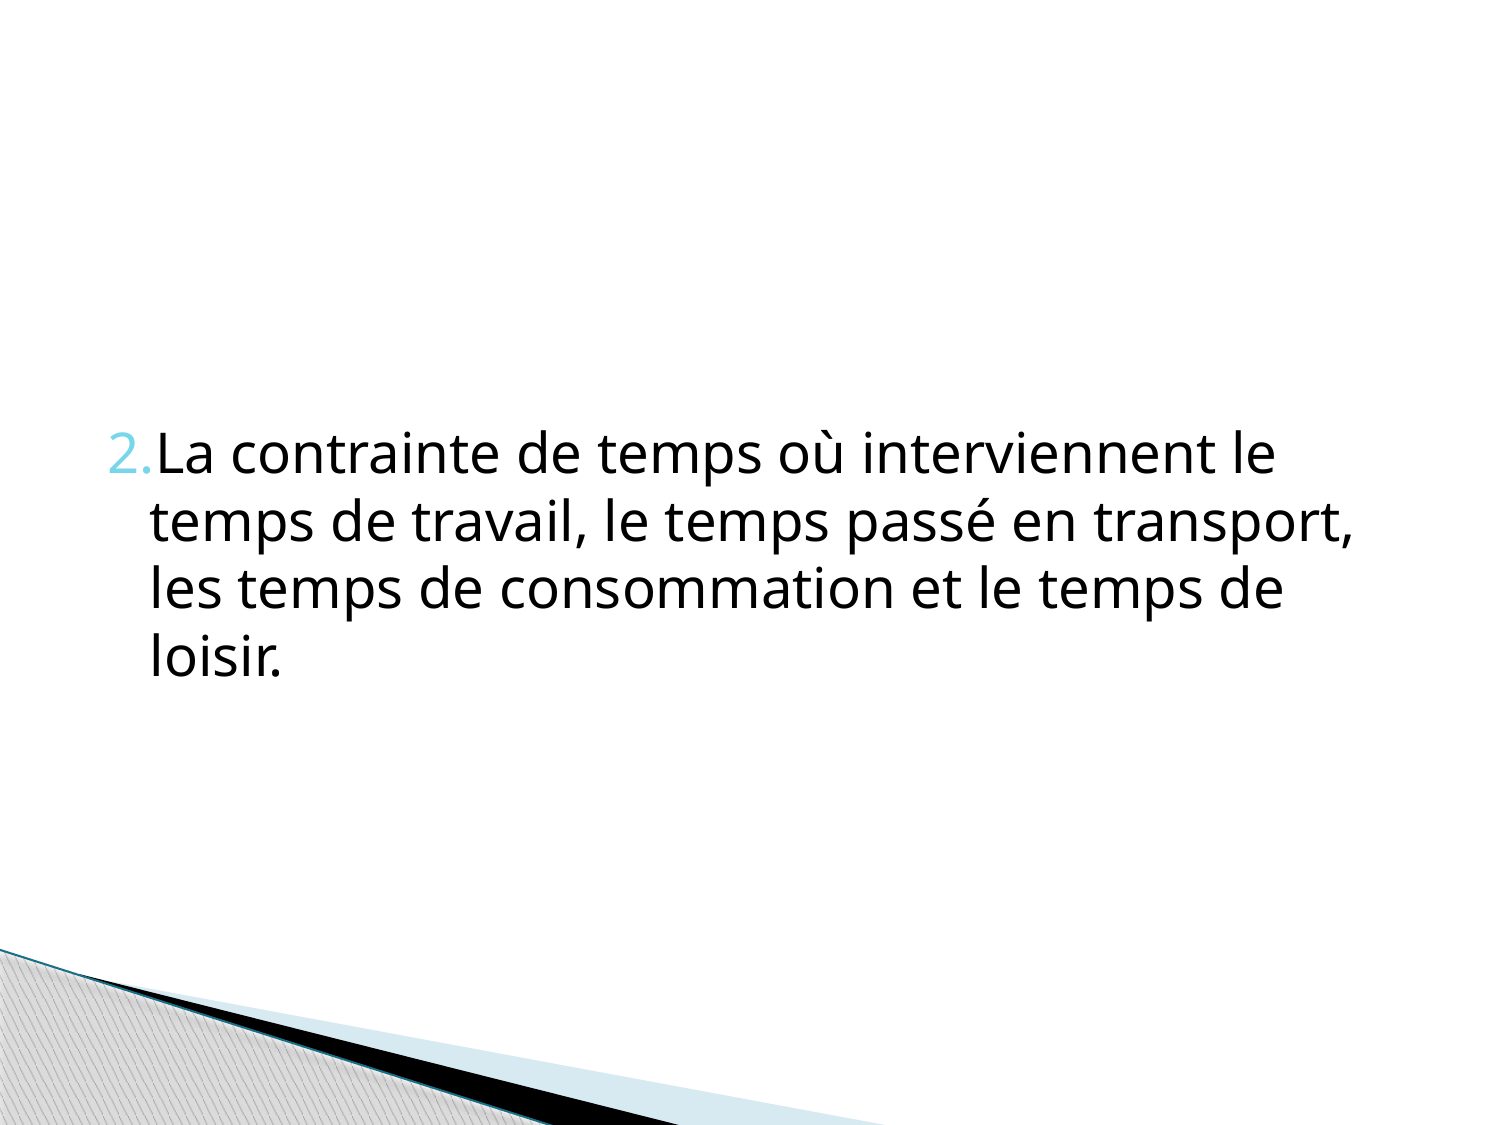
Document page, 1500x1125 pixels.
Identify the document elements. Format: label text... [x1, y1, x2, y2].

list 2.La contrainte de temps où interviennent le temps de travail, le temps passé en transport, les temps de consommation et le temps de loisir. [75, 410, 1425, 986]
